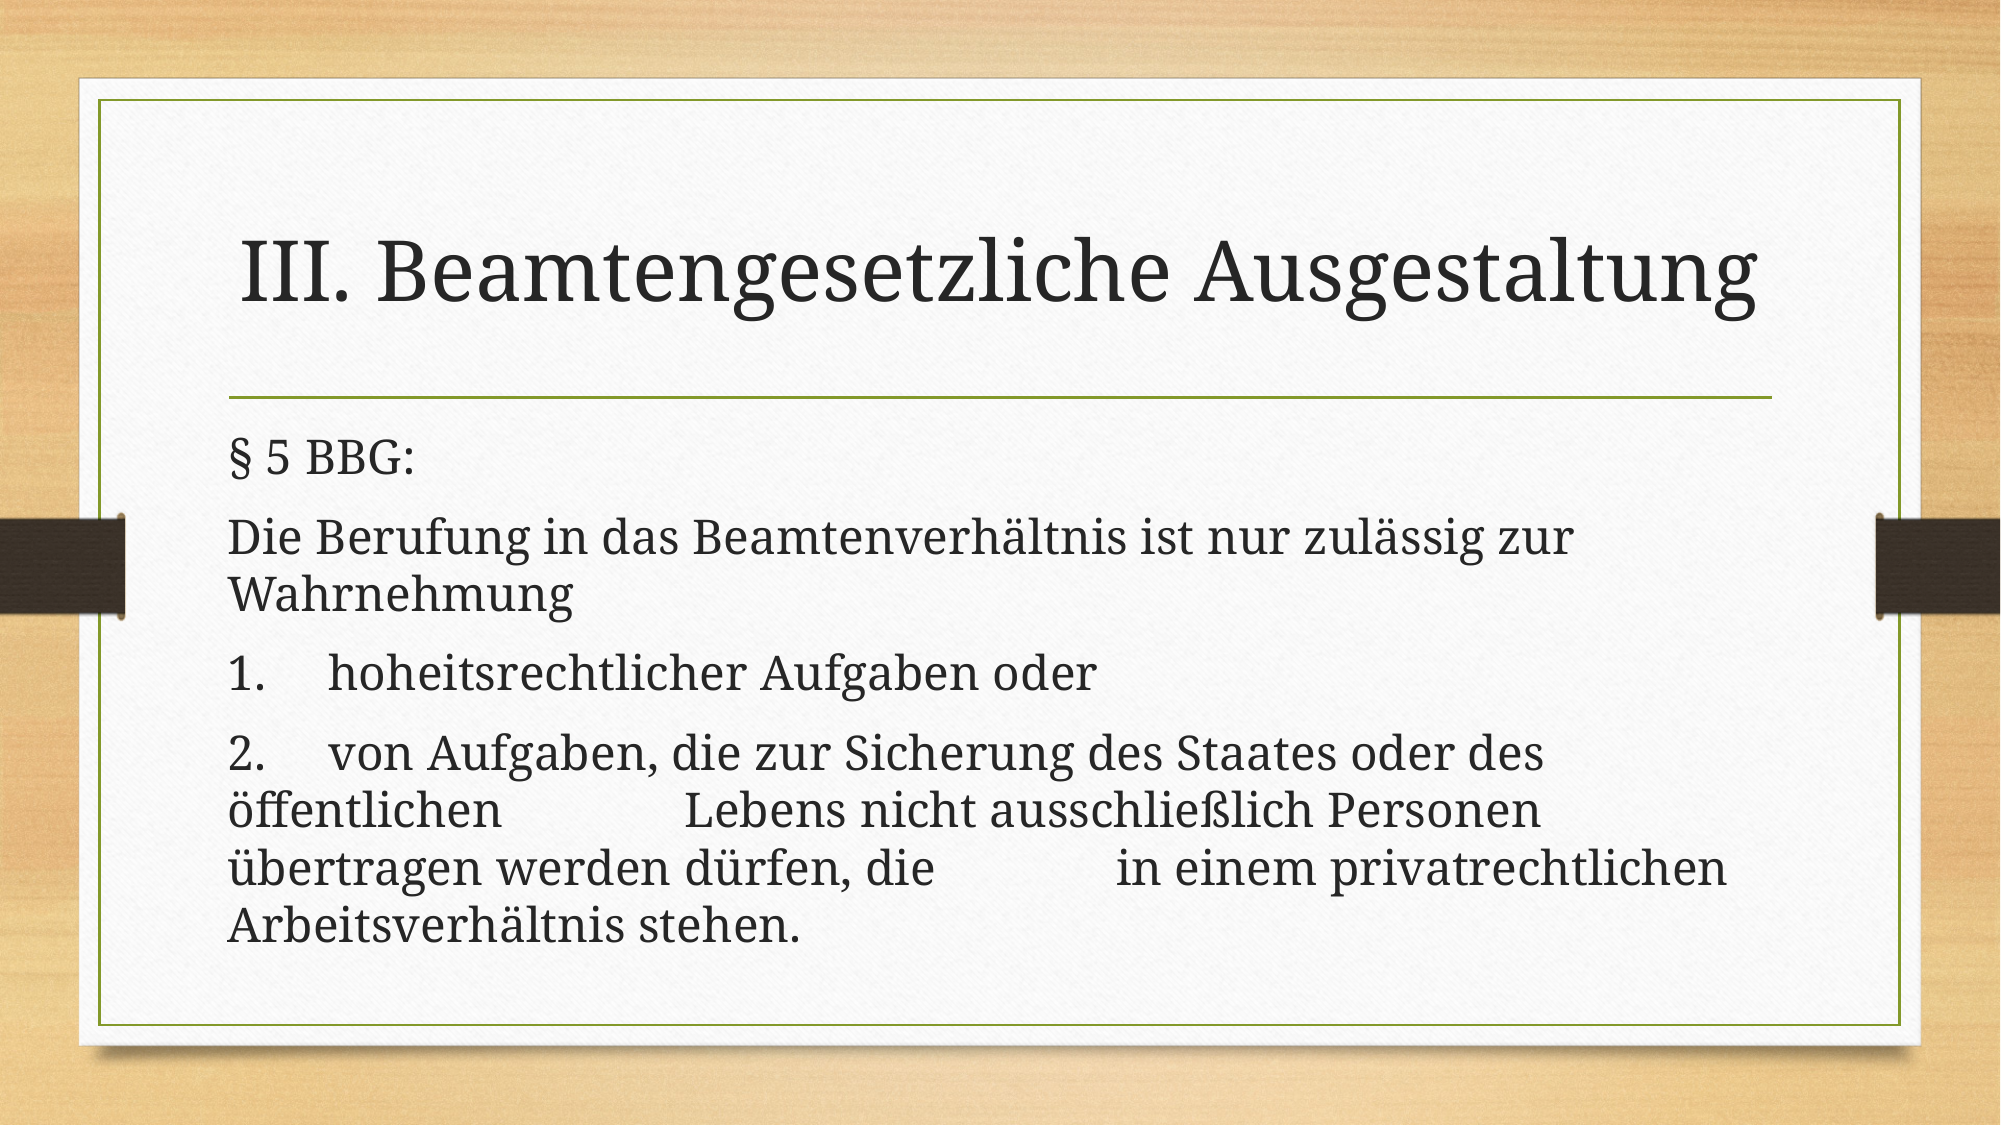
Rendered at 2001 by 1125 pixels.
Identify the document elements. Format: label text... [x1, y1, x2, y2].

picture [0, 0, 2001, 1125]
list § 5 BBG: Die Berufung in das Beamtenverhältnis ist nur zulässig zur Wahrnehmung 1. hoheitsrechtlicher Aufgaben oder 2. von Aufgaben, die zur Sicherung des Staates oder des öffentlichen Lebens nicht ausschließlich Personen übertragen werden dürfen, die in einem privatrechtlichen Arbeitsverhältnis stehen. [212, 419, 1788, 964]
title III. Beamtengesetzliche Ausgestaltung [212, 161, 1788, 375]
